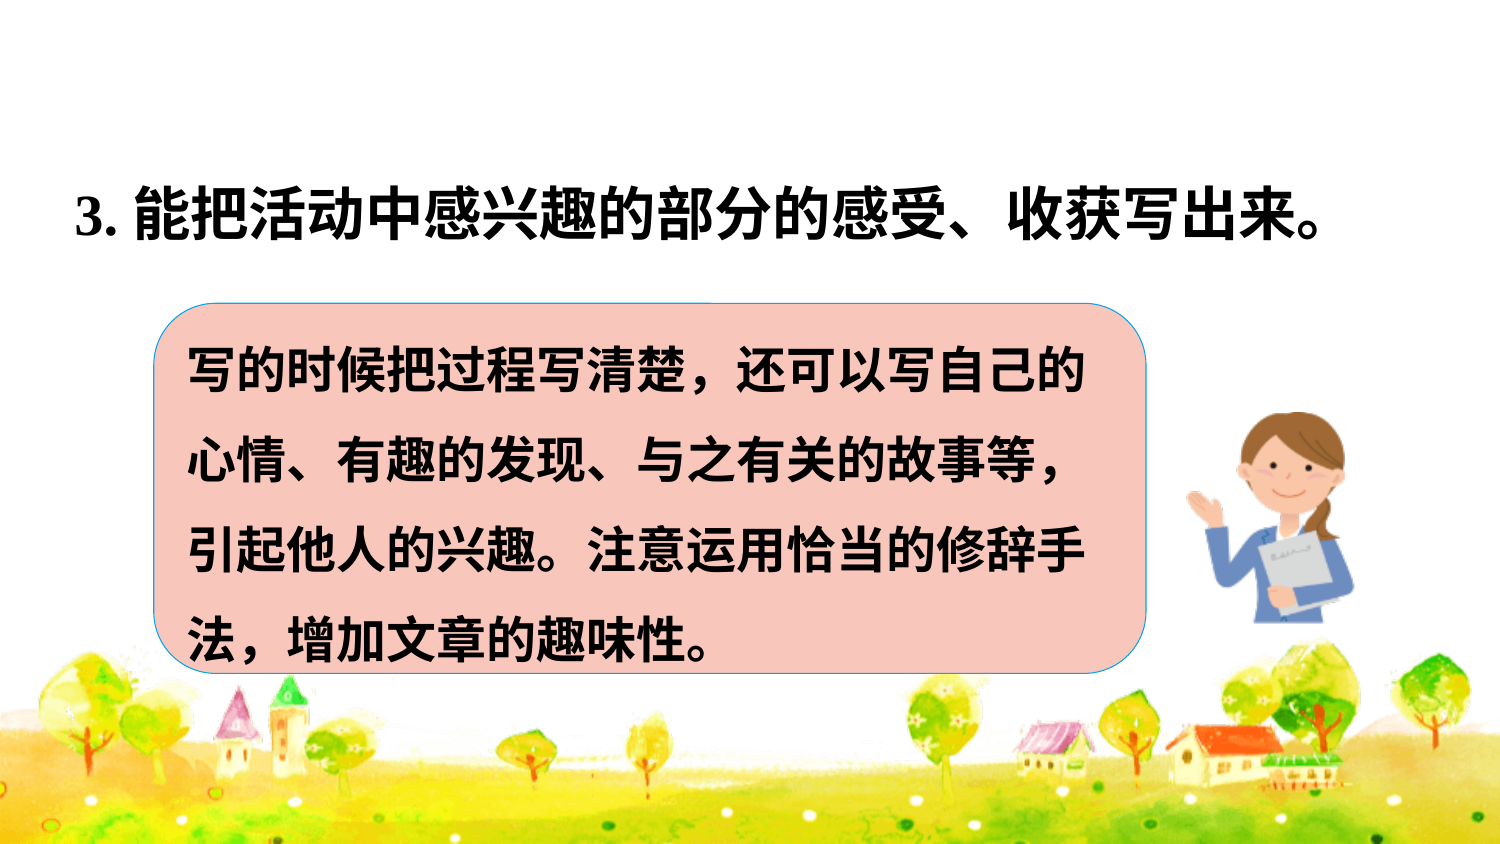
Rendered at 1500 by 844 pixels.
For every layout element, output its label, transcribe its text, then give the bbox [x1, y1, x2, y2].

text_box 3.能把活动中感兴趣的部分的感受、收获写出来。 [59, 134, 1392, 255]
picture [0, 614, 1500, 844]
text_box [153, 303, 1392, 674]
